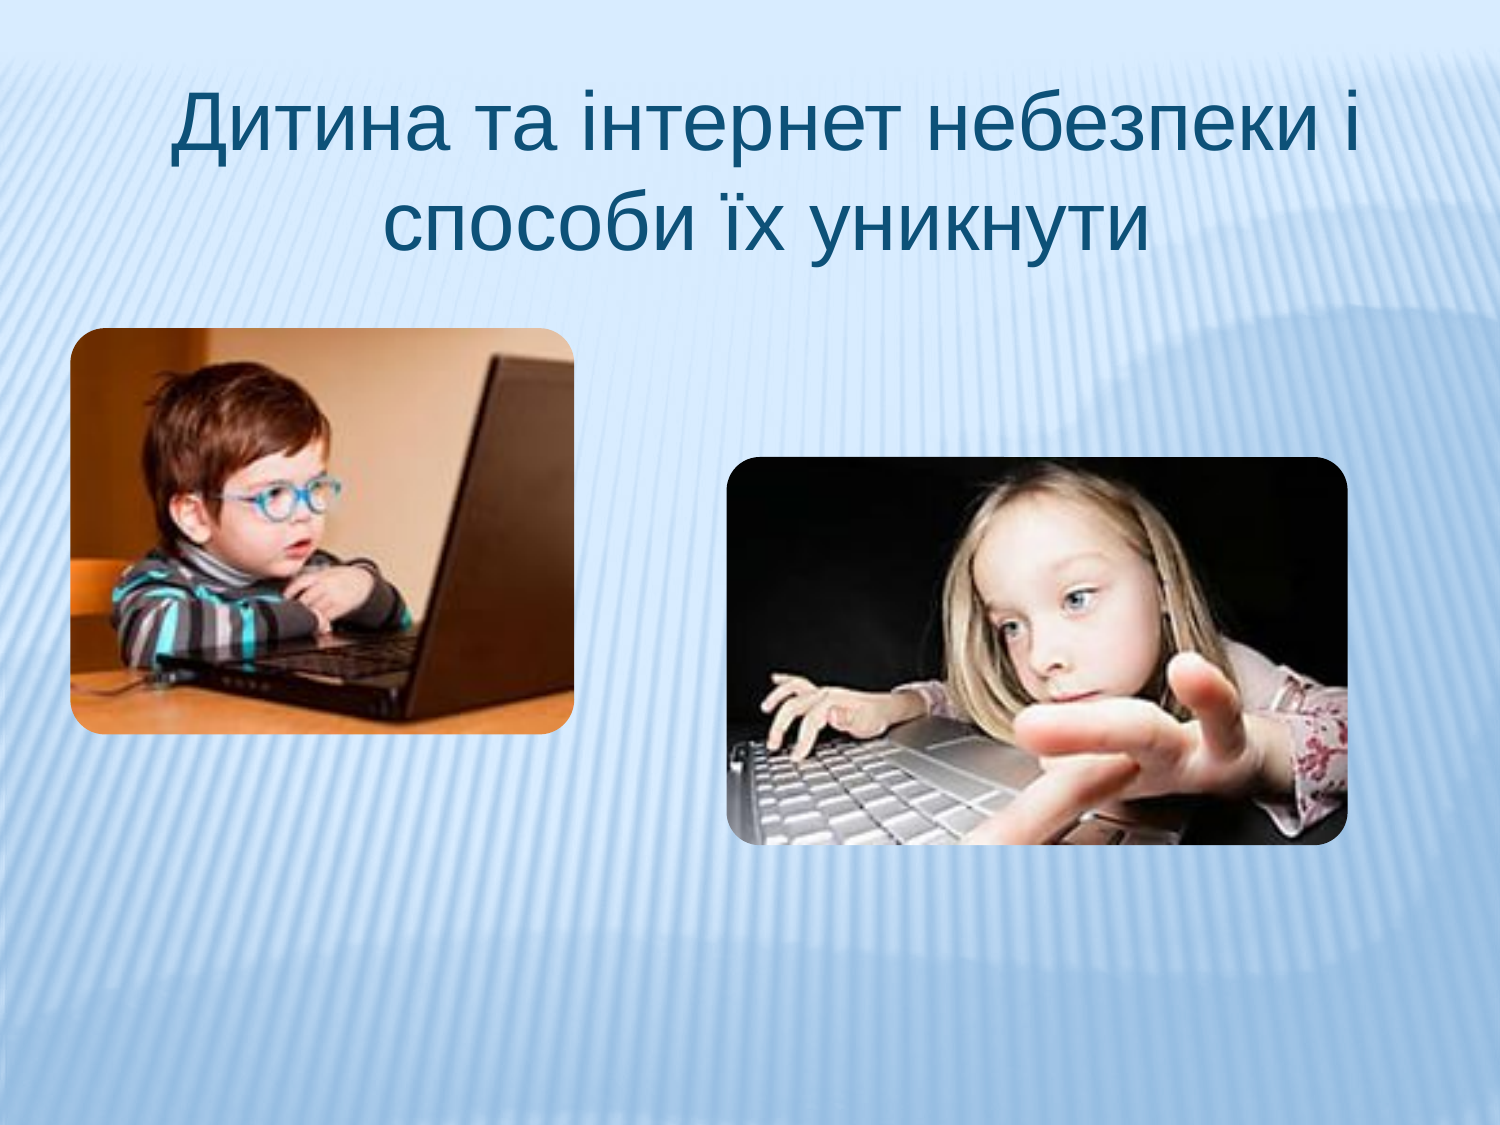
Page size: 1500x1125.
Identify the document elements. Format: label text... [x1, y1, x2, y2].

text_box Дитина та інтернет небезпеки і способи їх уникнути [35, 59, 1500, 275]
picture [726, 456, 1348, 846]
picture [70, 327, 575, 735]
